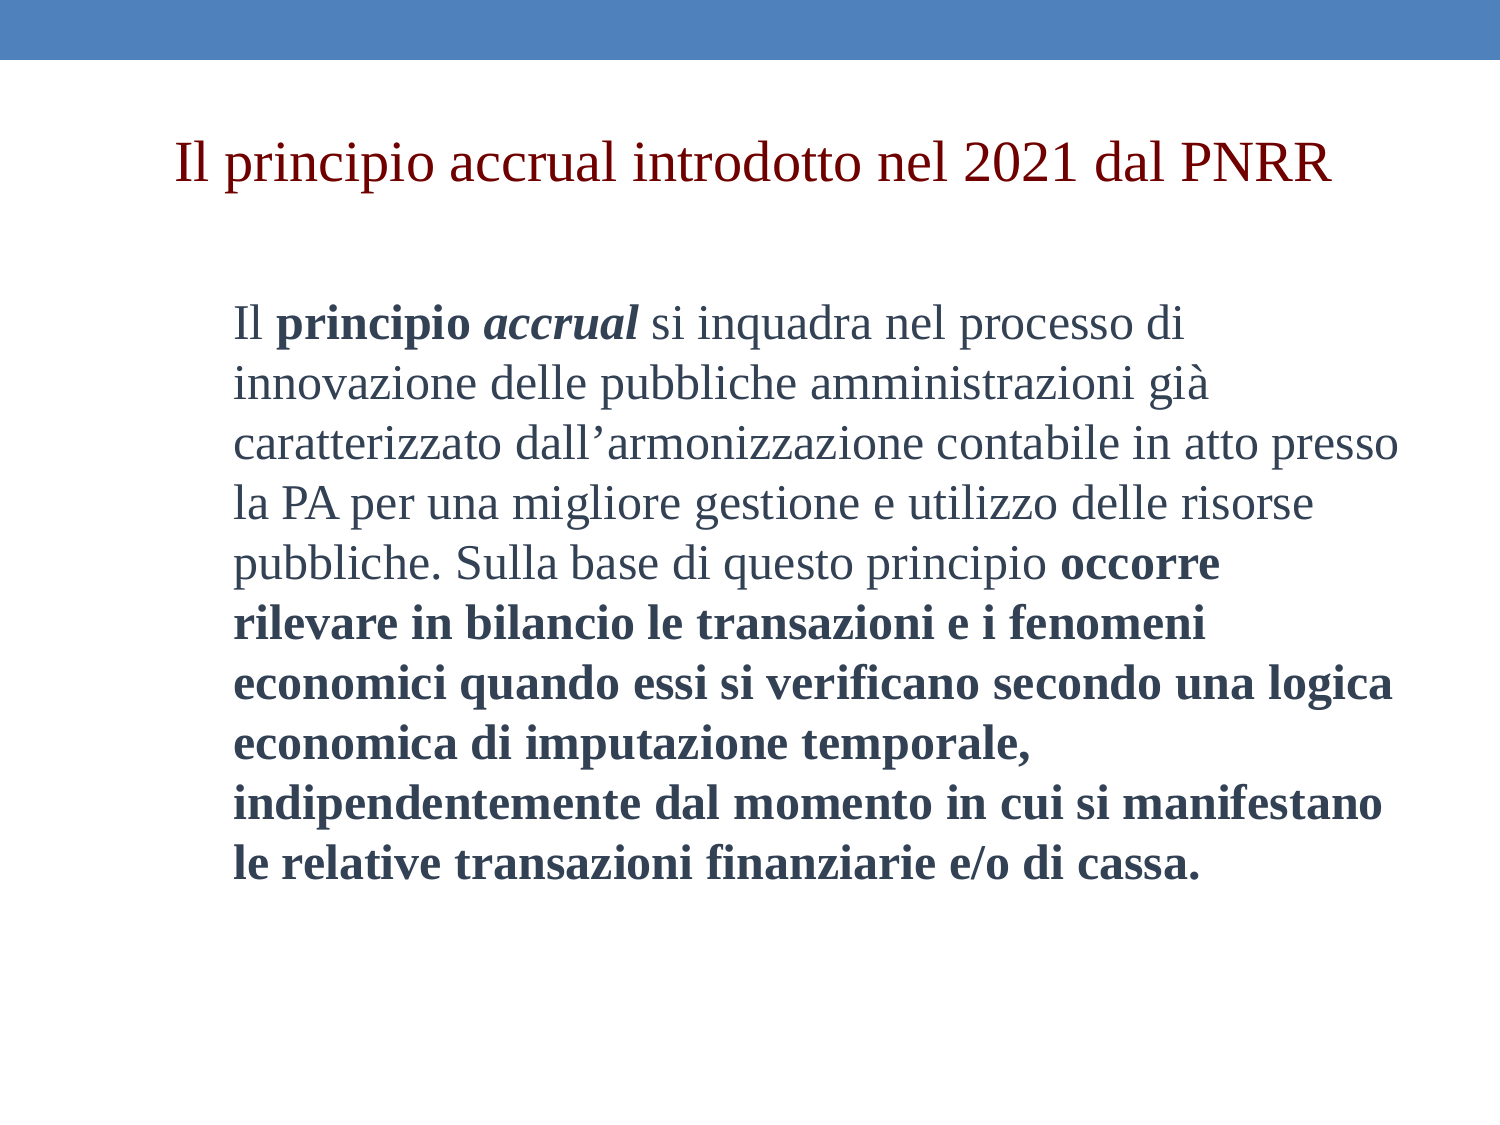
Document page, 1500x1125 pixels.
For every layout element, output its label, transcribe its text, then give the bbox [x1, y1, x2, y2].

text_box Il principio accrual introdotto nel 2021 dal PNRR [159, 52, 1424, 195]
text_box Il principio accrual si inquadra nel processo di innovazione delle pubbliche amministrazioni già caratterizzato dall’armonizzazione contabile in atto presso la PA per una migliore gestione e utilizzo delle risorse pubbliche. Sulla base di questo principio occorre rilevare in bilancio le transazioni e i fenomeni economici quando essi si verificano secondo una logica economica di imputazione temporale, indipendentemente dal momento in cui si manifestano le relative transazioni finanziarie e/o di cassa. [218, 282, 1424, 897]
